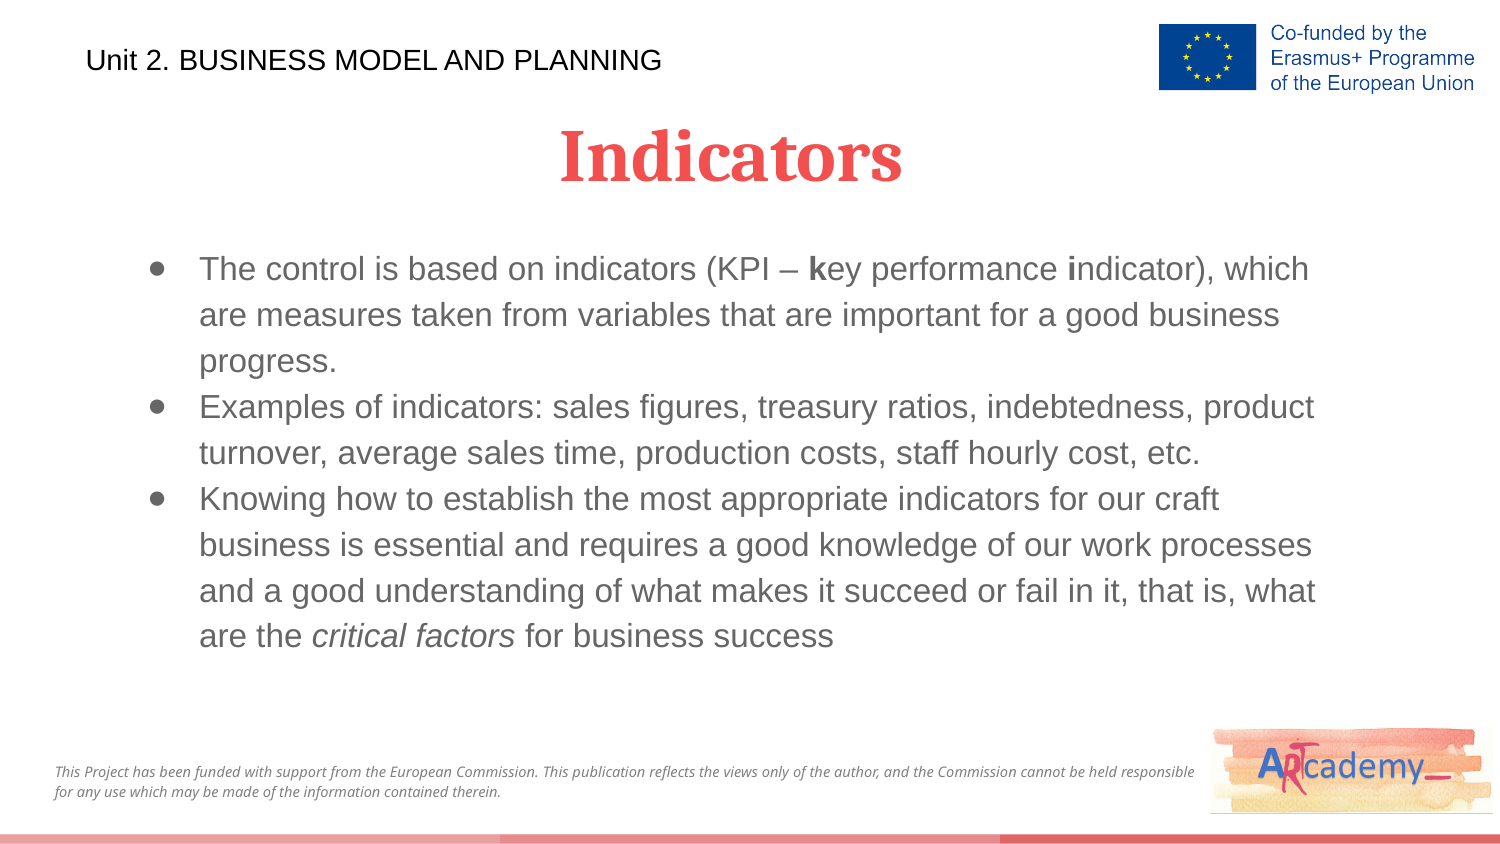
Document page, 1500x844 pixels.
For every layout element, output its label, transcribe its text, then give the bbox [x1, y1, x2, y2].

picture [1158, 24, 1474, 94]
title Indicators [9, 84, 1487, 212]
picture [1210, 709, 1493, 844]
text_box Unit 2. BUSINESS MODEL AND PLANNING [70, 33, 750, 84]
list The control is based on indicators (KPI – key performance indicator), which are measures taken from variables that are important for a good business progress. Examples of indicators: sales figures, treasury ratios, indebtedness, product turnover, average sales time, production costs, staff hourly cost, etc. Knowing how to establish the most appropriate indicators for our craft business is essential and requires a good knowledge of our work processes and a good understanding of what makes it succeed or fail in it, that is, what are the critical factors for business success [109, 226, 1371, 739]
text_box This Project has been funded with support from the European Commission. This publication reflects the views only of the author, and the Commission cannot be held responsible for any use which may be made of the information contained therein. [39, 754, 1205, 799]
